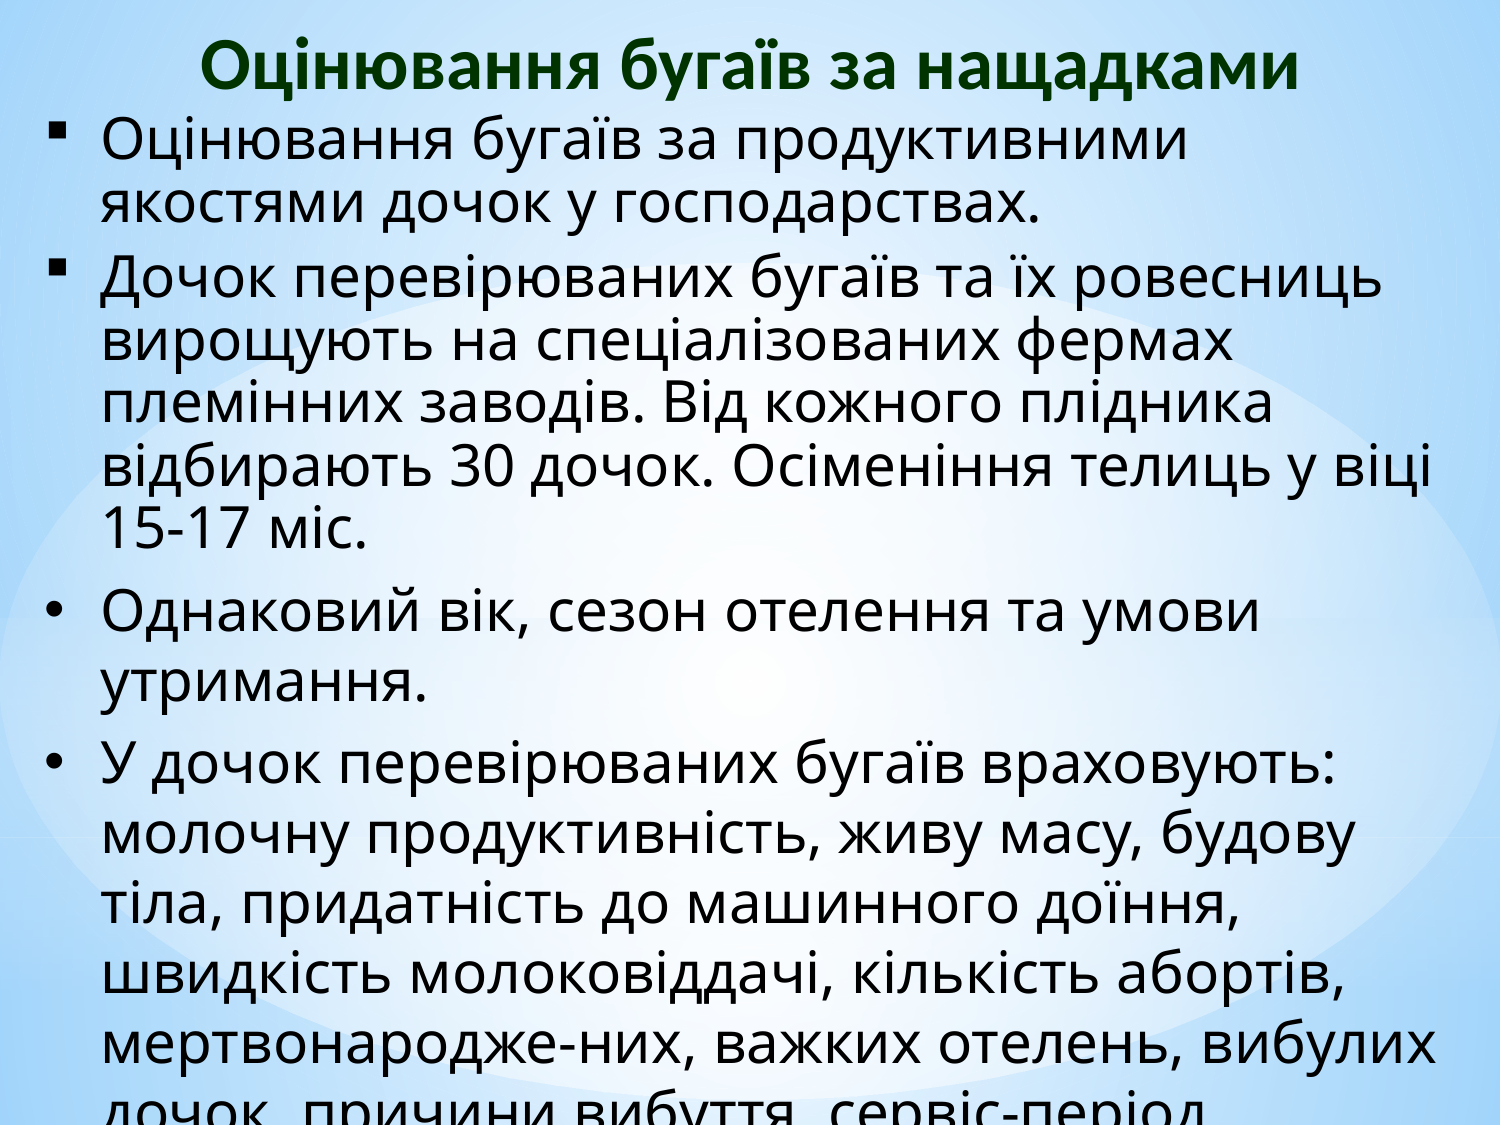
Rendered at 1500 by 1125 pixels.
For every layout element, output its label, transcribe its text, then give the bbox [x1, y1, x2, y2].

text_box Оцінювання бугаїв за нащадками [76, 0, 1427, 101]
text_box Оцінювання бугаїв за продуктивними якостями дочок у господарствах. Дочок перевірюваних бугаїв та їх ровесниць вирощують на спеціалізованих фермах племінних заводів. Від кожного плідника відбирають 30 дочок. Осіменіння телиць у віці 15-17 міс. Однаковий вік, сезон отелення та умови утримання. У дочок перевірюваних бугаїв враховують: молочну продуктивність, живу масу, будову тіла, придатність до машинного доїння, швидкість молоковіддачі, кількість абортів, мертвонародже-них, важких отелень, вибулих дочок, причини вибуття, сервіс-період. [29, 101, 1483, 1094]
